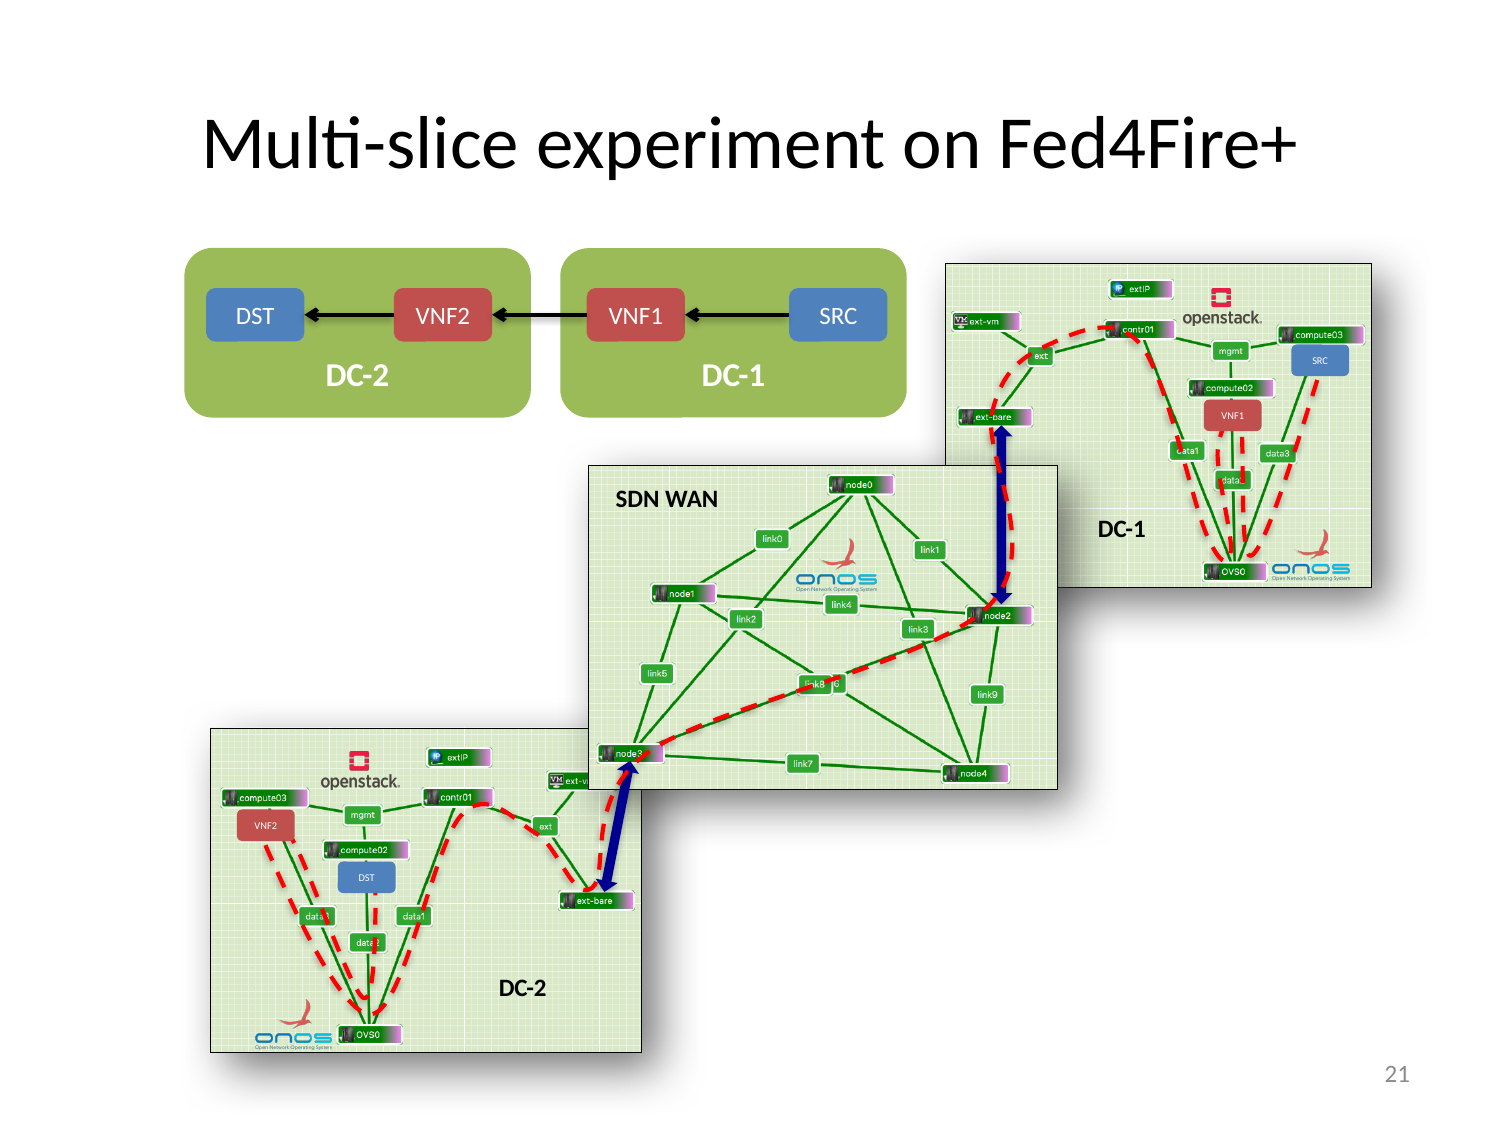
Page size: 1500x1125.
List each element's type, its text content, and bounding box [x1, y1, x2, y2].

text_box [184, 247, 1372, 1053]
title Multi-slice experiment on Fed4Fire+ [75, 45, 1425, 233]
slide_number 21 [1074, 1042, 1425, 1103]
